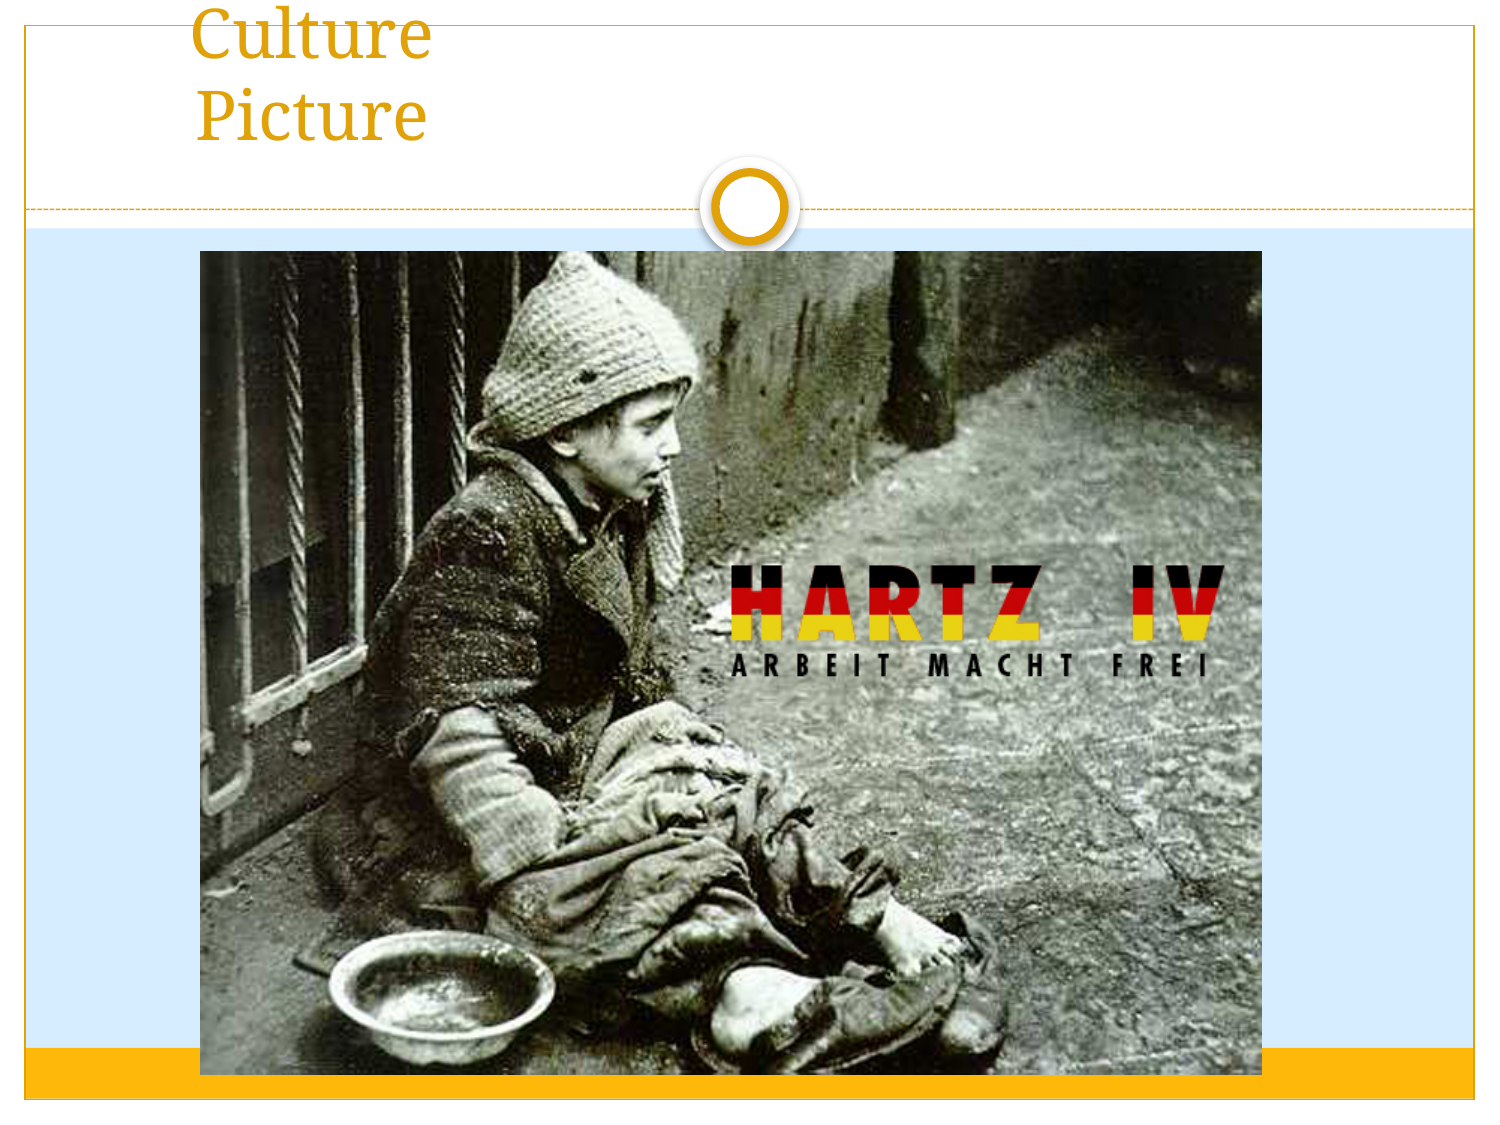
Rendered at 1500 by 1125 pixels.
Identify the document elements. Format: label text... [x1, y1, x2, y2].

title Culture Picture [49, 37, 575, 162]
picture [199, 251, 1262, 1076]
